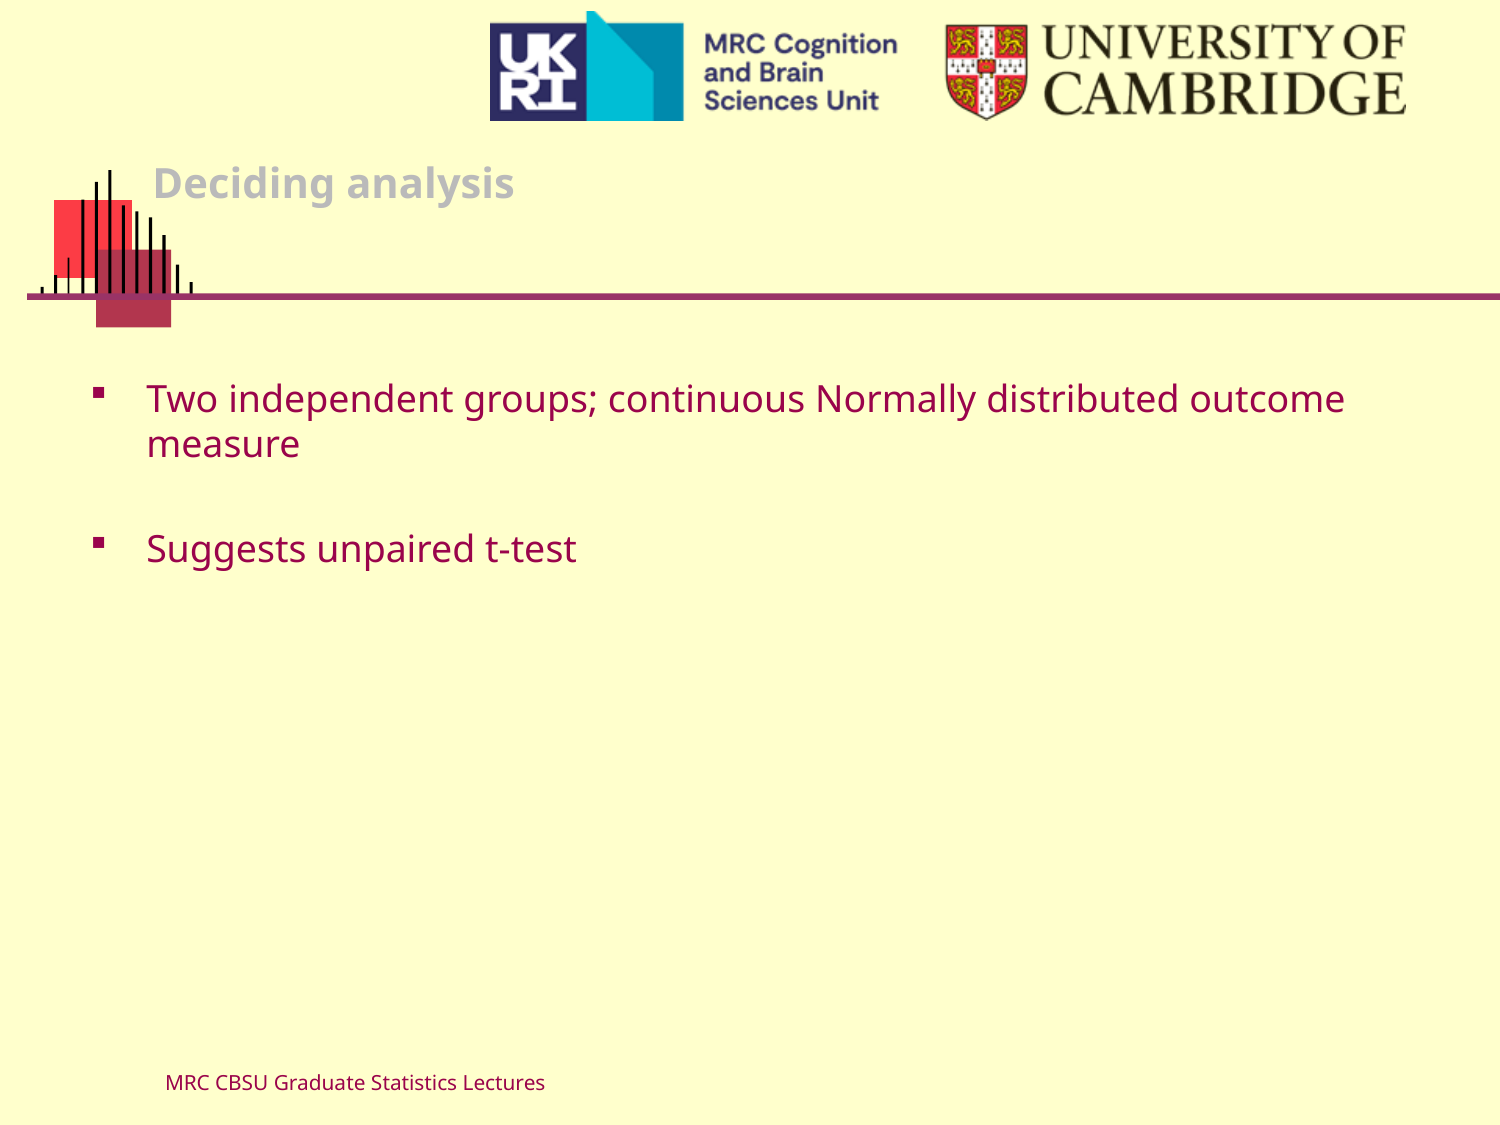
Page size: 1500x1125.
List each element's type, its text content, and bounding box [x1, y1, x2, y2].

title Deciding analysis [137, 137, 988, 233]
picture [490, 11, 1406, 121]
list Two independent groups; continuous Normally distributed outcome measure Suggests unpaired t-test [75, 262, 1425, 1038]
footer MRC CBSU Graduate Statistics Lectures [149, 1062, 988, 1101]
